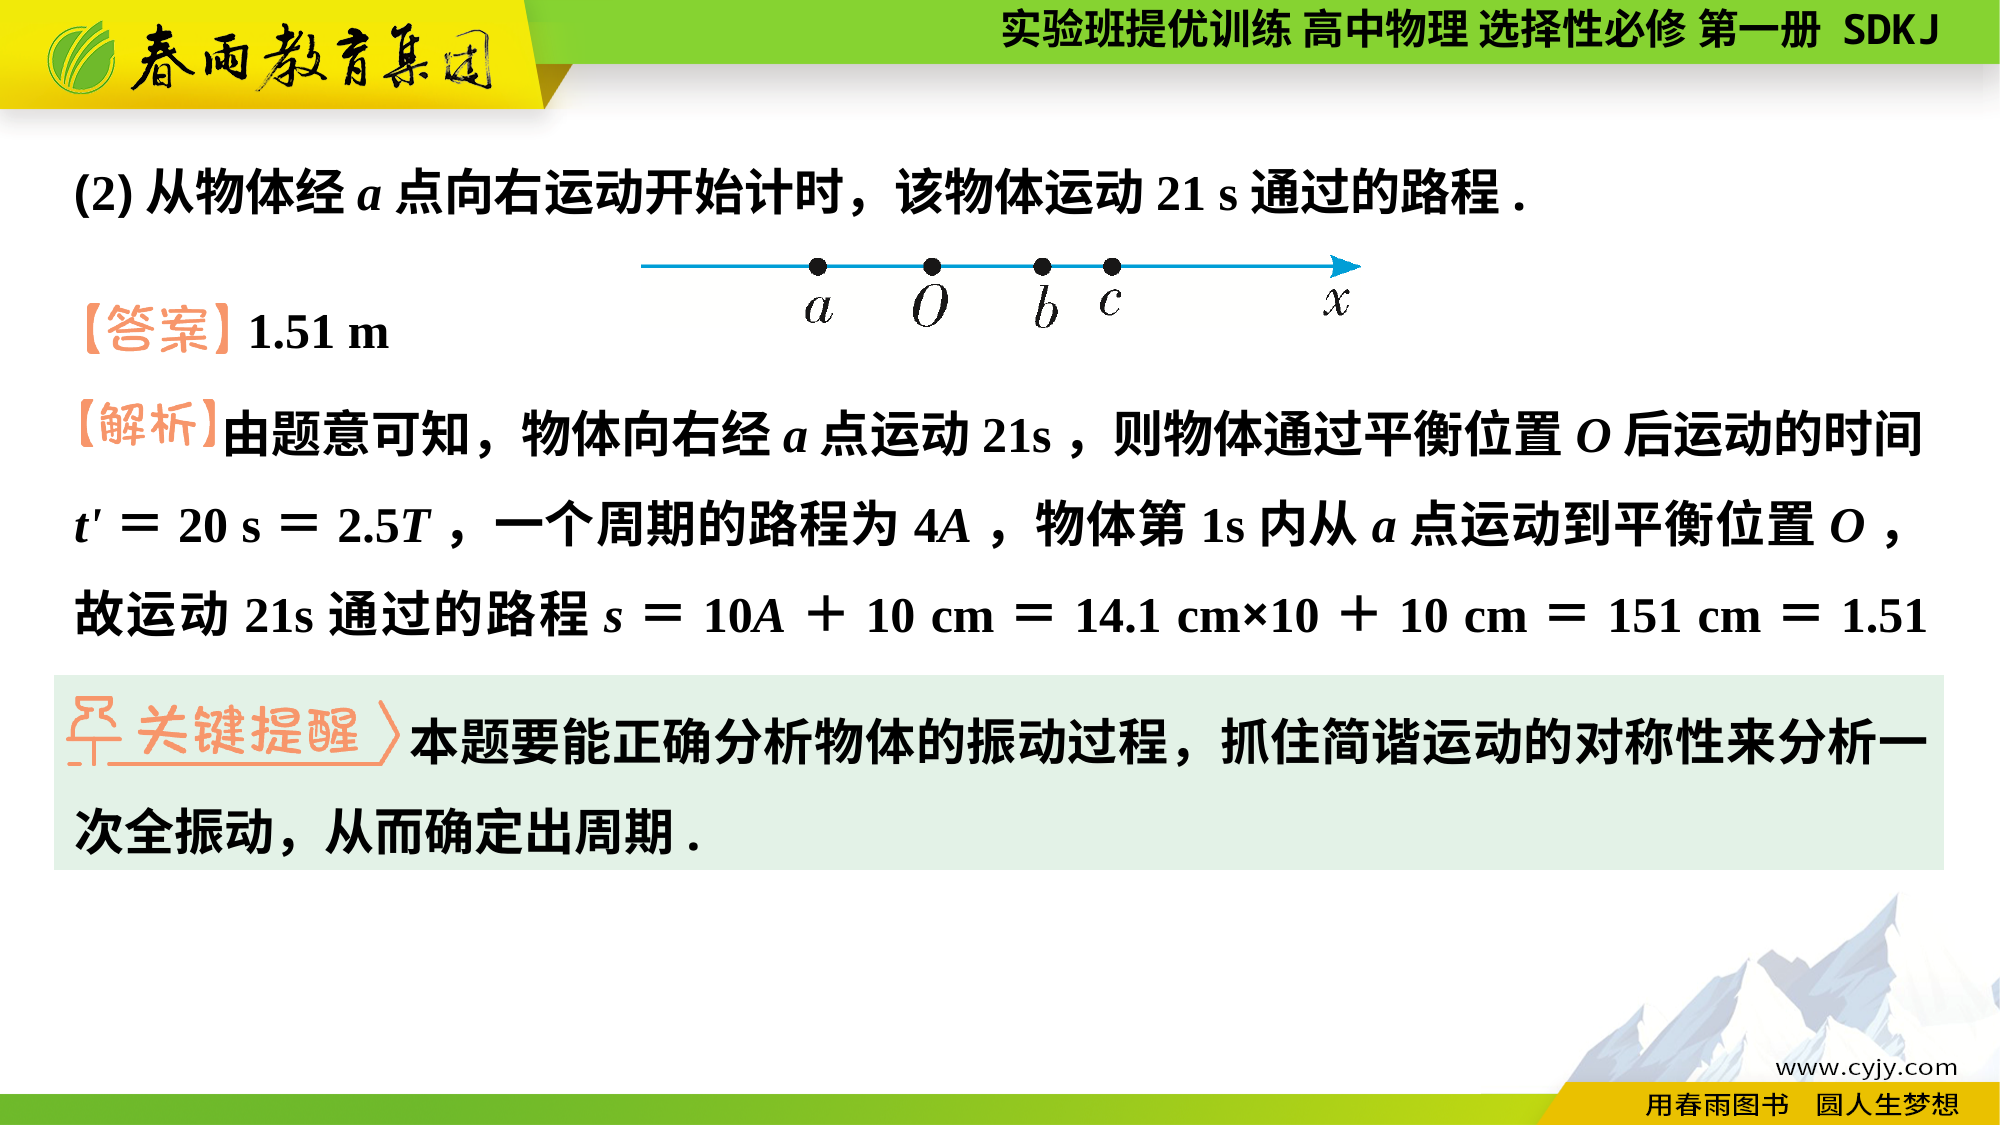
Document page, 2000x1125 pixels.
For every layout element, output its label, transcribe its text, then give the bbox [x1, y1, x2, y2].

picture [0, 0, 2000, 1125]
text_box 1.51 m [232, 290, 405, 365]
list (2)从物体经a点向右运动开始计时，该物体运动21 s通过的路程. [59, 122, 1944, 217]
text_box 由题意可知，物体向右经a点运动21s，则物体通过平衡位置O后运动的时间t'＝20 s＝2.5T，一个周期的路程为4A，物体第1s内从a点运动到平衡位置O，故运动21s通过的路程s＝10A＋10 cm＝14.1 cm×10＋10 cm＝151 cm＝1.51 m. [59, 365, 1944, 672]
